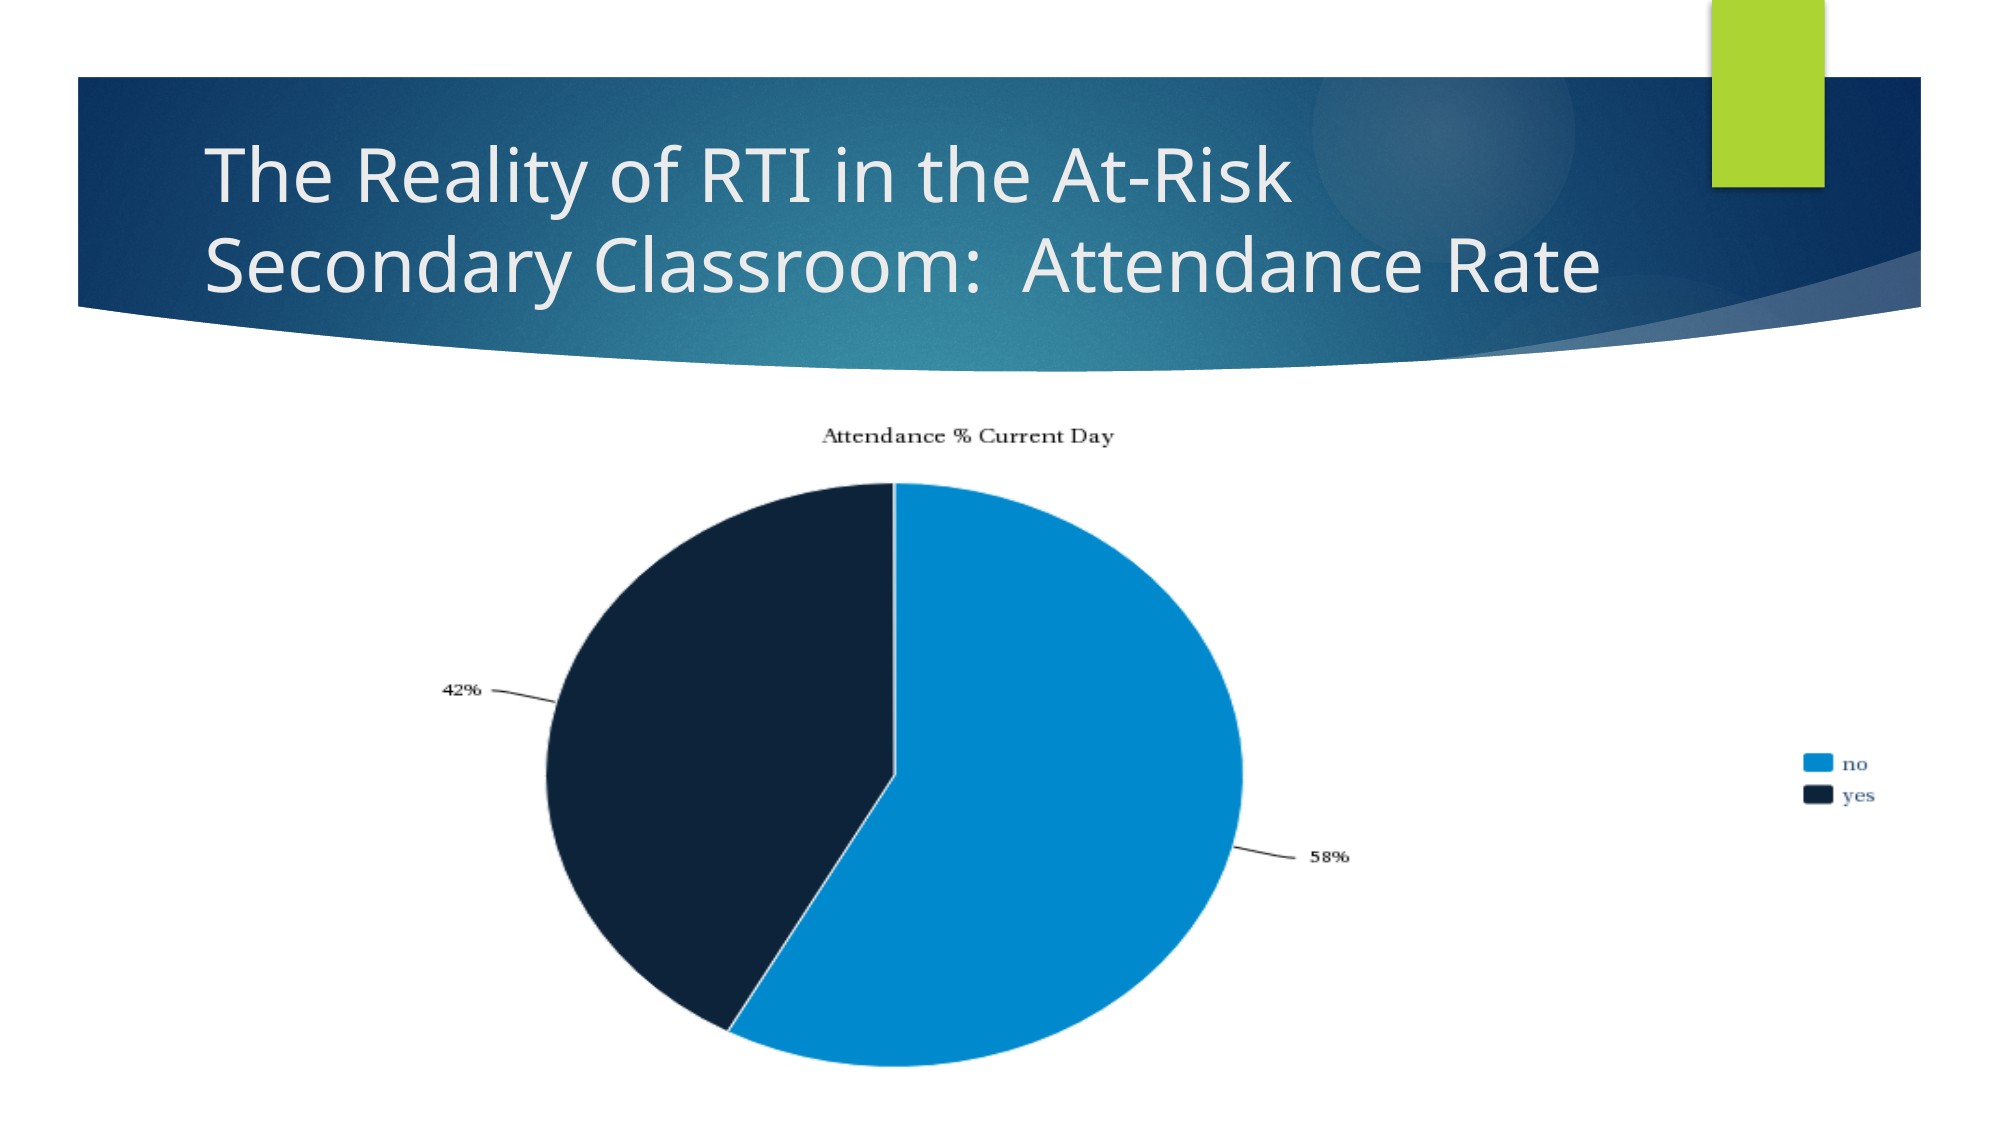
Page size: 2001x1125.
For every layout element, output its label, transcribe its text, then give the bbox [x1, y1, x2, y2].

title The Reality of RTI in the At-Risk Secondary Classroom: Attendance Rate [189, 159, 1627, 276]
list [27, 403, 1910, 1106]
